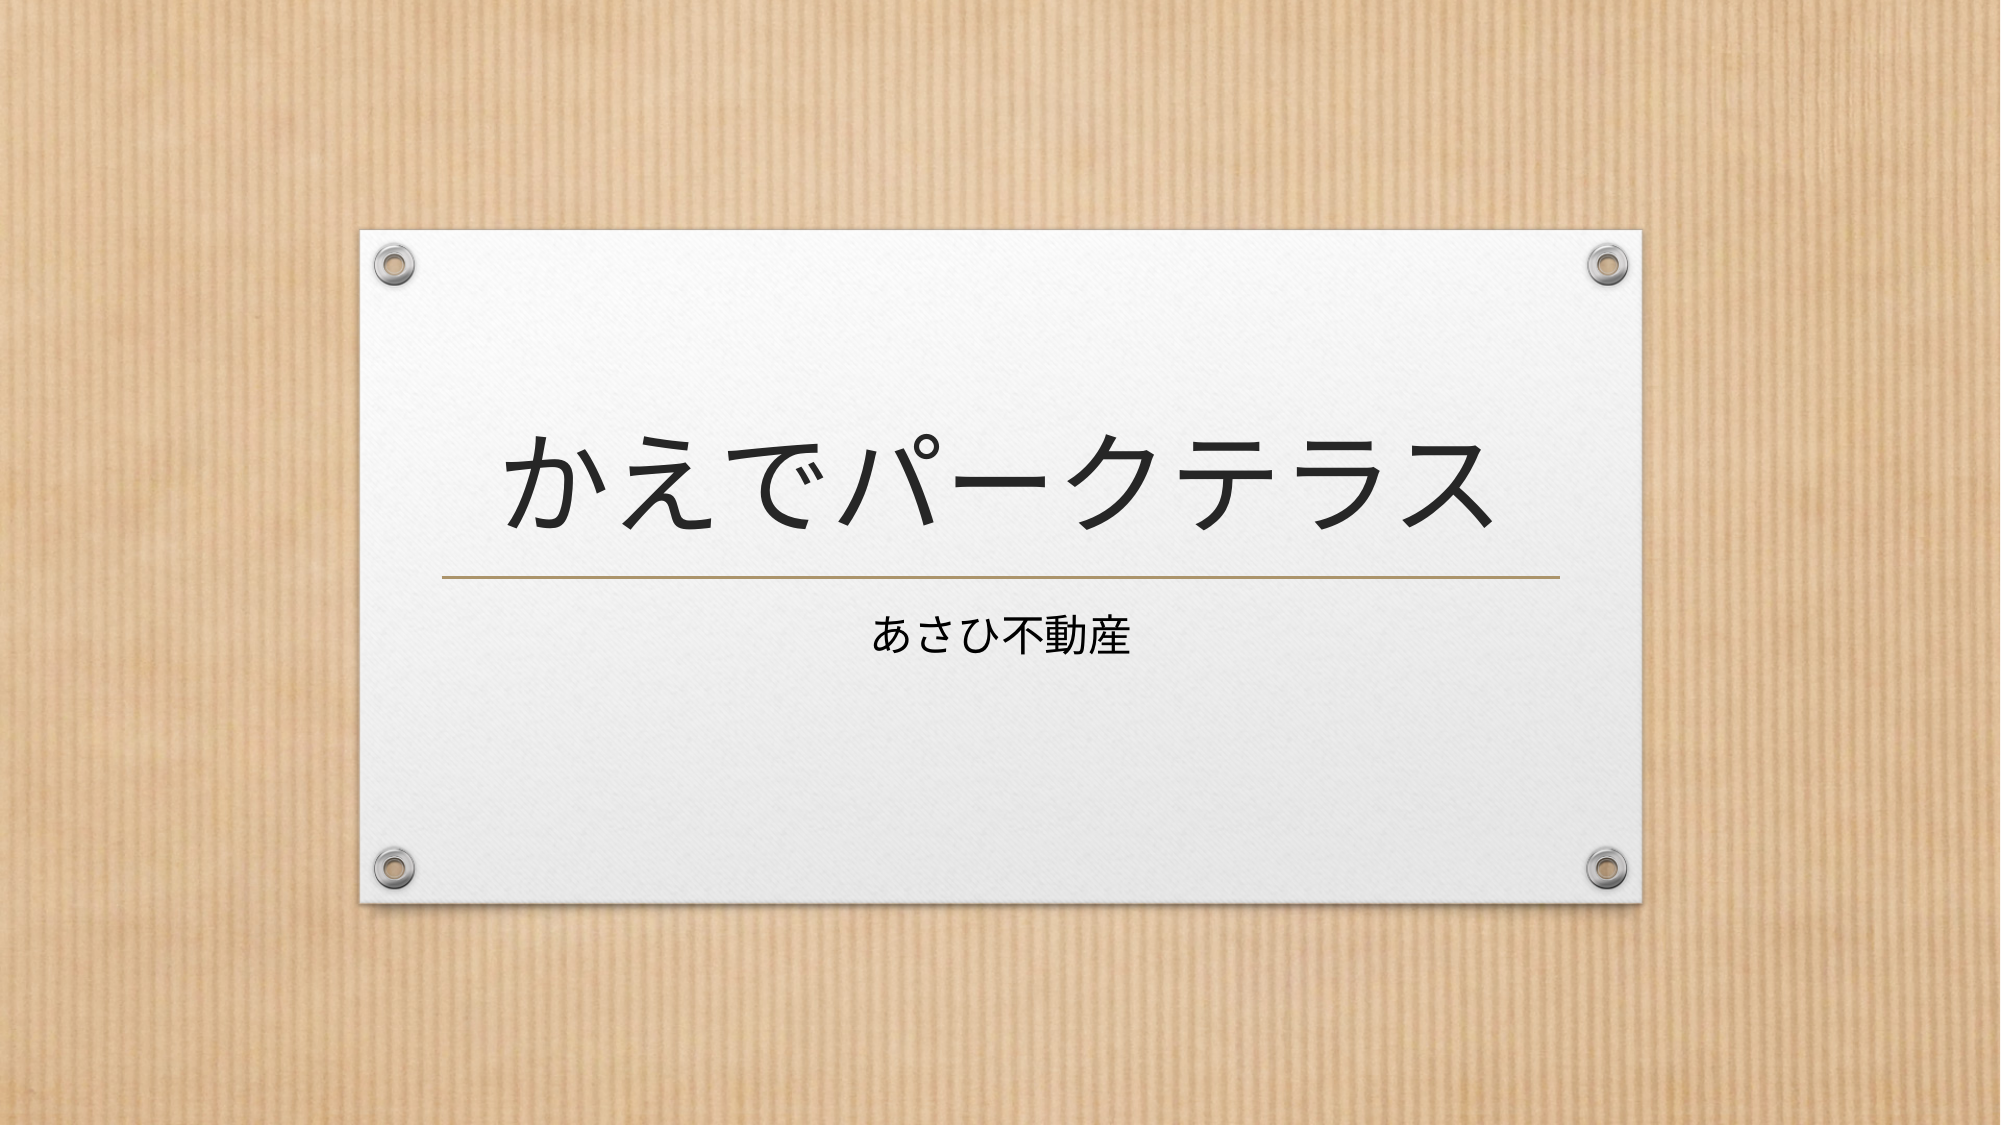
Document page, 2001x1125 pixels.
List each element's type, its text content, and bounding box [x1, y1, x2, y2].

title かえでパークテラス [441, 306, 1561, 556]
subtitle あさひ不動産 [441, 600, 1561, 817]
picture [0, 0, 2001, 1125]
